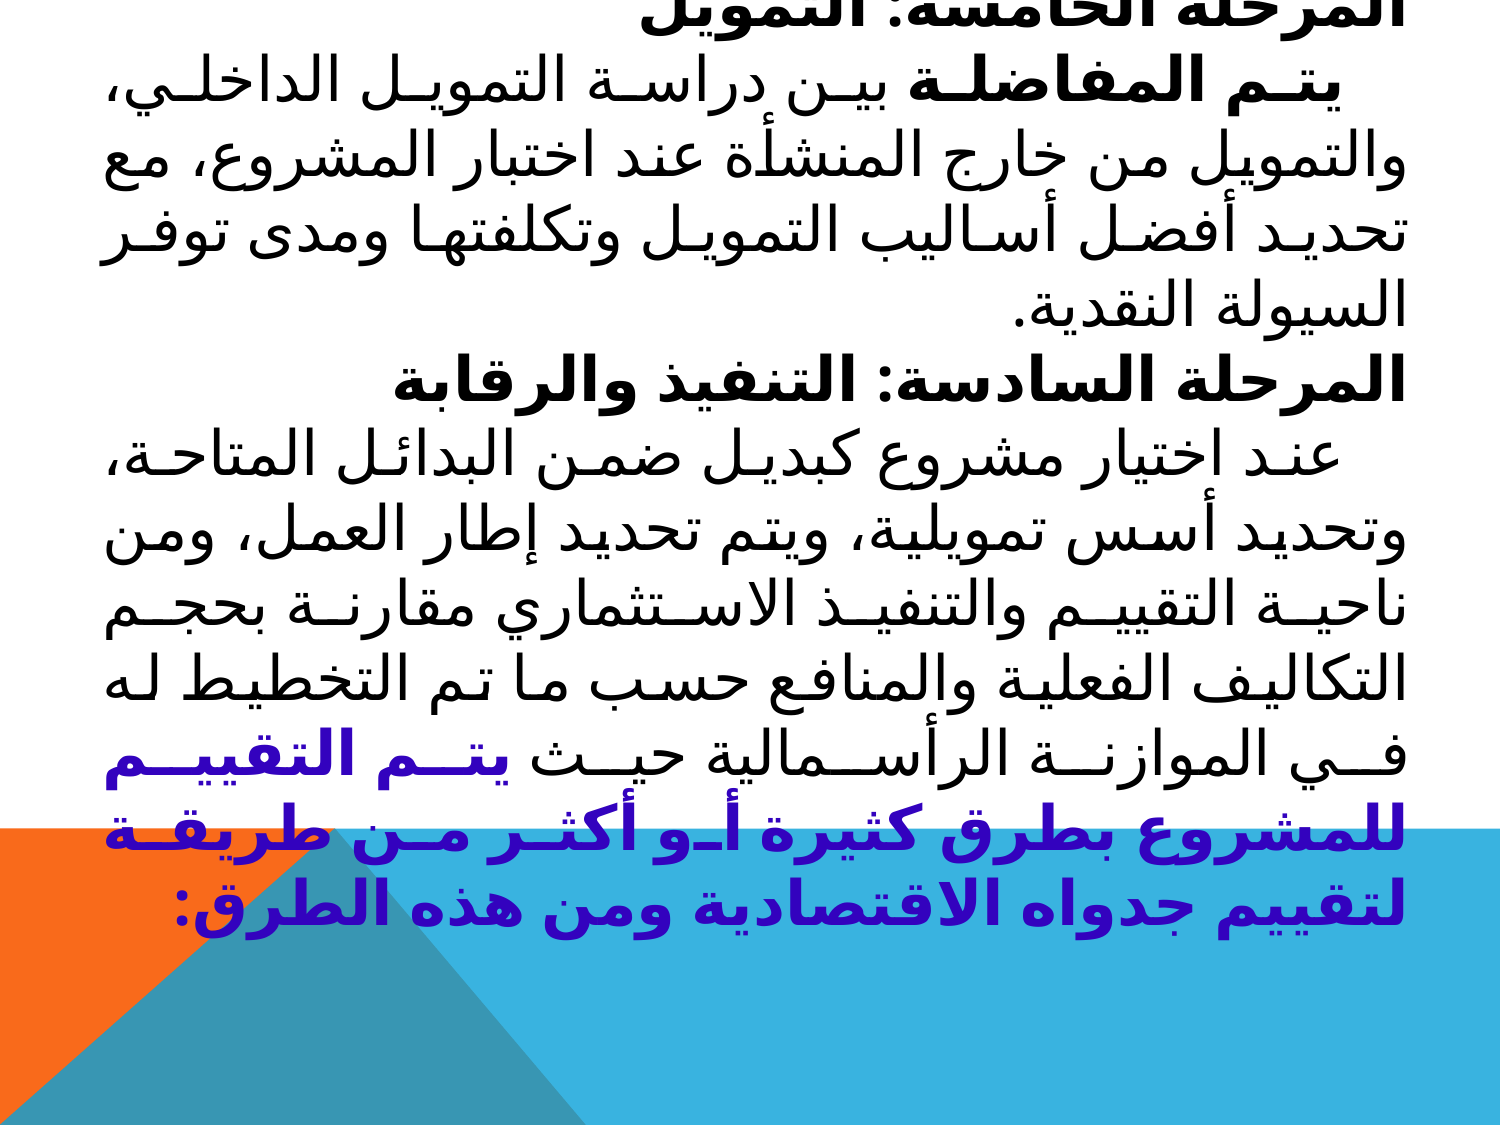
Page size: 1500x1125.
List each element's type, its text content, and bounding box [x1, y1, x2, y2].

text_box المرحلة الخامسة: التمويل يتم المفاضلة بين دراسة التمويل الداخلي، والتمويل من خارج المنشأة عند اختبار المشروع، مع تحديد أفضل أساليب التمويل وتكلفتها ومدى توفر السيولة النقدية. المرحلة السادسة: التنفيذ والرقابة عند اختيار مشروع كبديل ضمن البدائل المتاحة، وتحديد أسس تمويلية، ويتم تحديد إطار العمل، ومن ناحية التقييم والتنفيذ الاستثماري مقارنة بحجم التكاليف الفعلية والمنافع حسب ما تم التخطيط له في الموازنة الرأسمالية حيث يتم التقييم للمشروع بطرق كثيرة أو أكثر من طريقة لتقييم جدواه الاقتصادية ومن هذه الطرق: [87, 0, 1425, 946]
